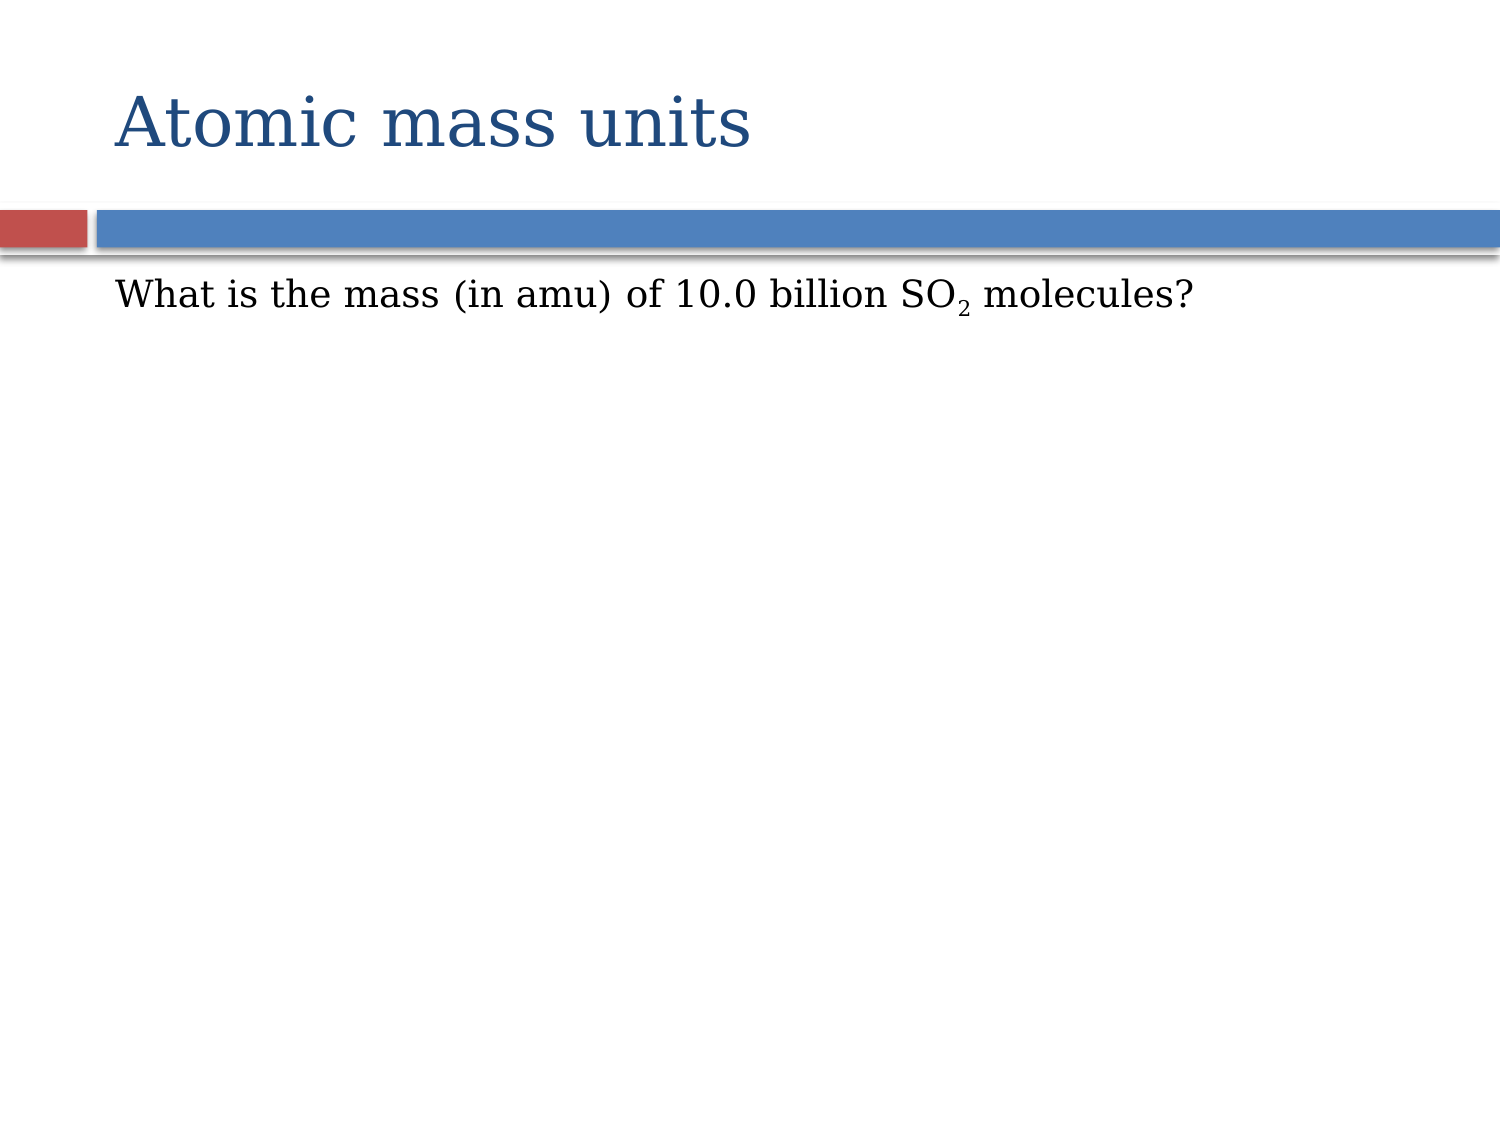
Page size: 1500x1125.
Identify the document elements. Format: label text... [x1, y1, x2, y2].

title Atomic mass units [100, 37, 1438, 200]
